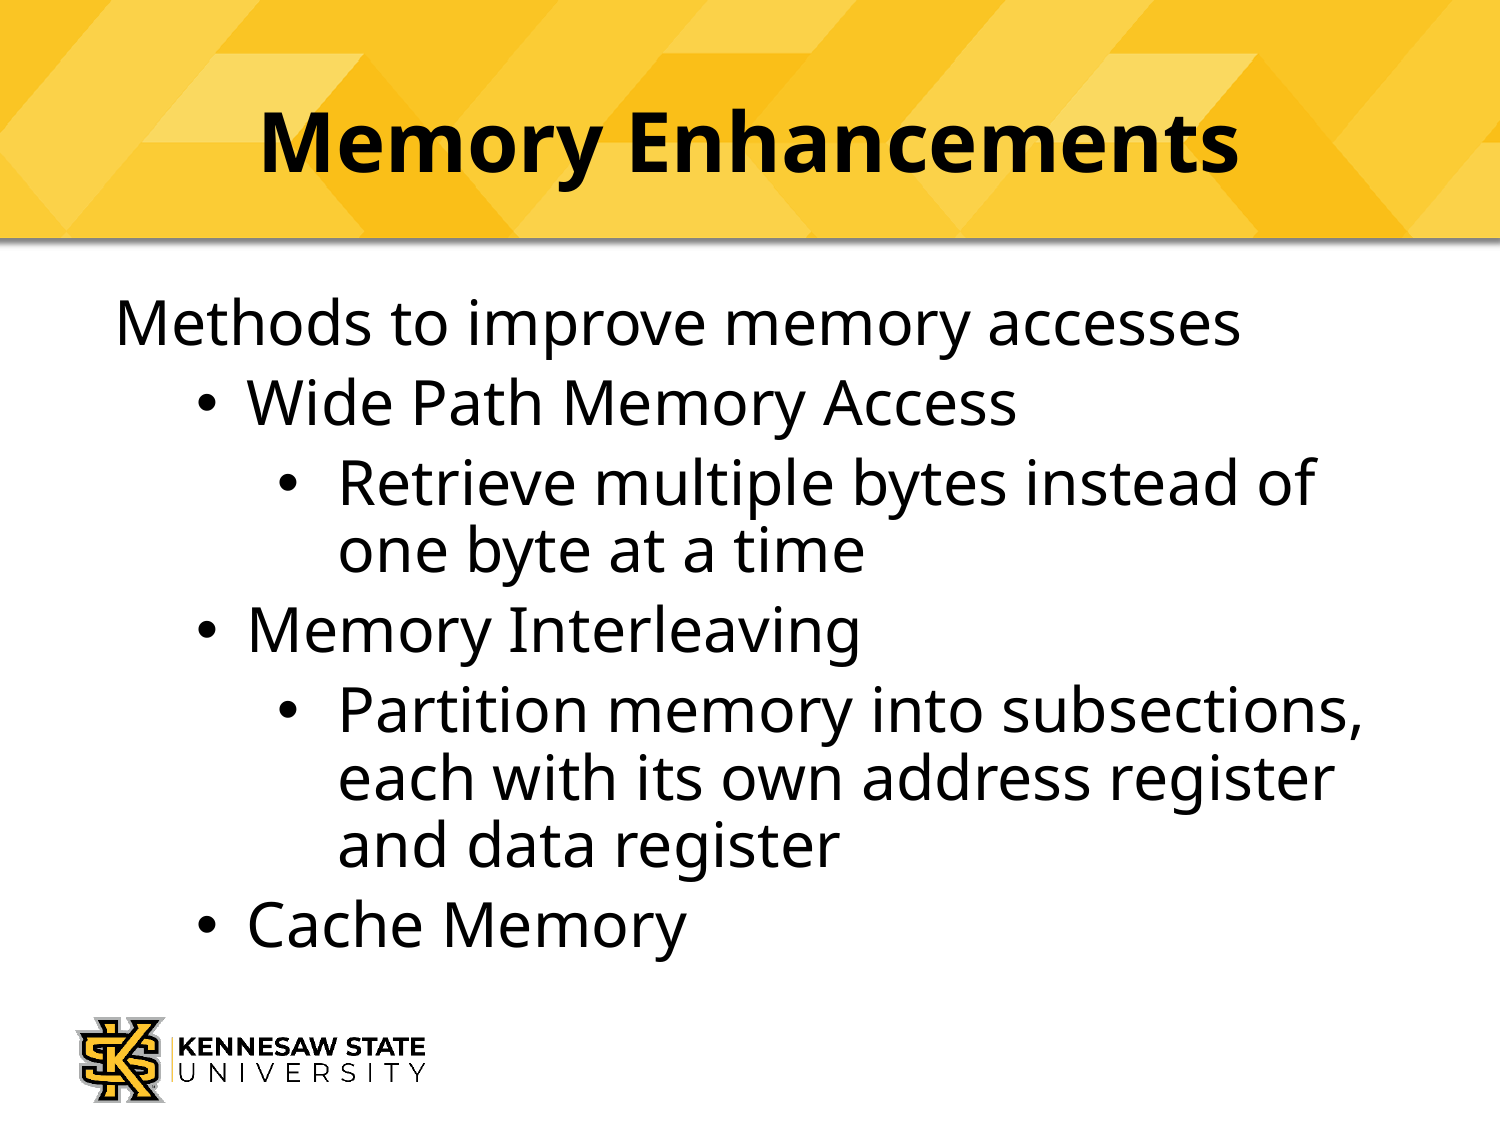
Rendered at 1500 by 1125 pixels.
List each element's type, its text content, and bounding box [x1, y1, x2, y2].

title Memory Enhancements [75, 45, 1425, 233]
picture [0, 0, 1500, 251]
list Methods to improve memory accesses Wide Path Memory Access Retrieve multiple bytes instead of one byte at a time Memory Interleaving Partition memory into subsections, each with its own address register and data register Cache Memory [99, 284, 1388, 1063]
picture [75, 1017, 425, 1103]
